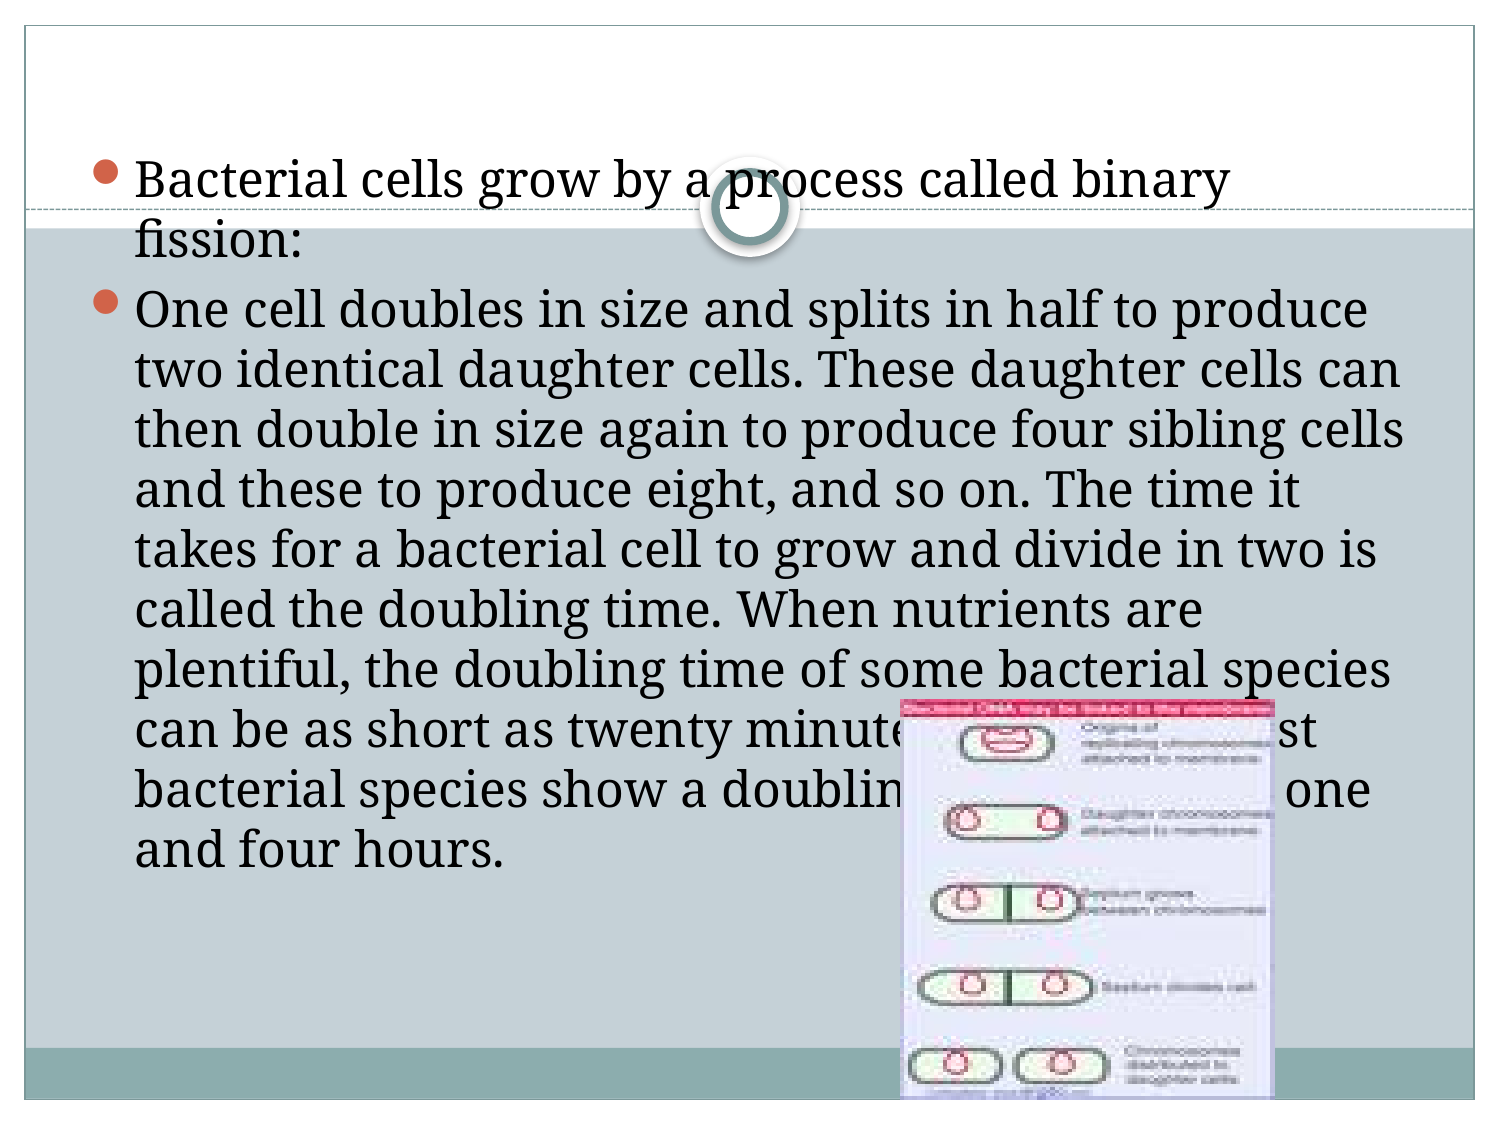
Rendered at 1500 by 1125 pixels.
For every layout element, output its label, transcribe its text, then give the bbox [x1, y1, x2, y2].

picture [899, 699, 1276, 1101]
list Bacterial cells grow by a process called binary fission: One cell doubles in size and splits in half to produce two identical daughter cells. These daughter cells can then double in size again to produce four sibling cells and these to produce eight, and so on. The time it takes for a bacterial cell to grow and divide in two is called the doubling time. When nutrients are plentiful, the doubling time of some bacterial species can be as short as twenty minutes. However, most bacterial species show a doubling time between one and four hours. [75, 62, 1425, 1005]
